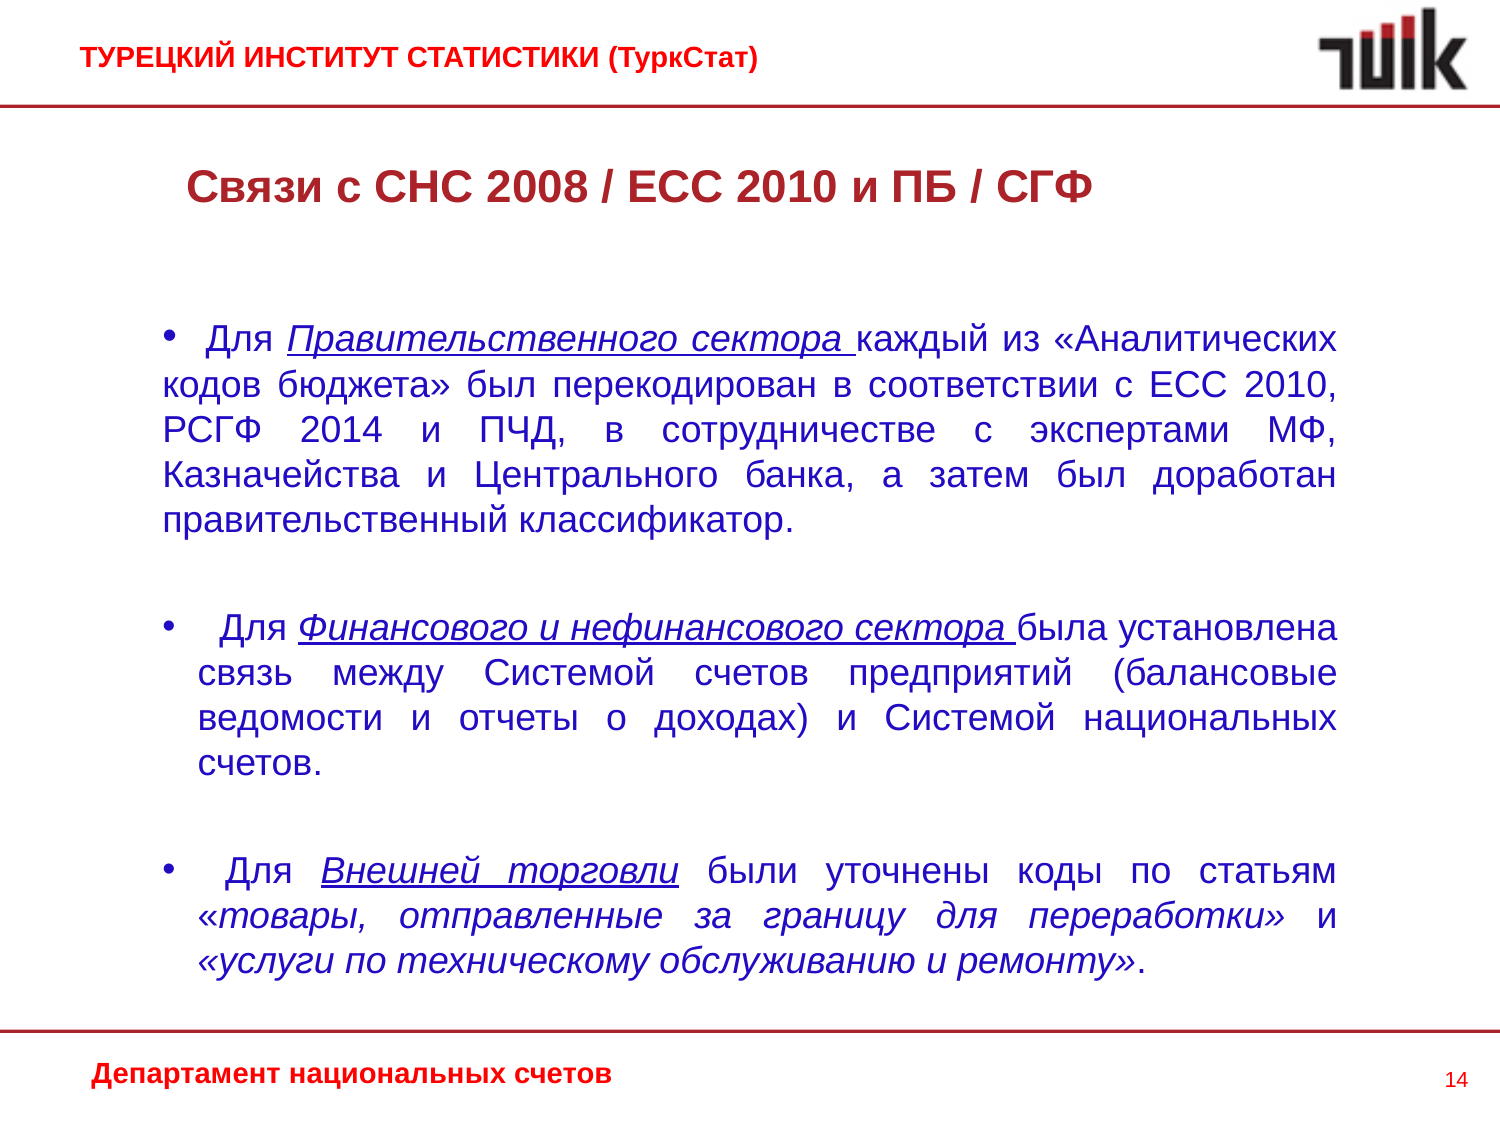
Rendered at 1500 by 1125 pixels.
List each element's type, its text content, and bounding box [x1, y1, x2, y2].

text_box ТУРЕЦКИЙ ИНСТИТУТ СТАТИСТИКИ (ТуркСтат) [64, 30, 1270, 81]
text_box Связи с СНС 2008 / ЕСС 2010 и ПБ / СГФ [171, 149, 1341, 219]
slide_number 14 [1423, 1058, 1490, 1125]
text_box Для Правительственного сектора каждый из «Аналитических кодов бюджета» был перекодирован в соответствии с ЕСС 2010, РСГФ 2014 и ПЧД, в сотрудничестве с экспертами МФ, Казначейства и Центрального банка, а затем был доработан правительственный классификатор. Для Финансового и нефинансового сектора была установлена связь между Системой счетов предприятий (балансовые ведомости и отчеты о доходах) и Системой национальных счетов. Для Внешней торговли были уточнены коды по статьям «товары, отправленные за границу для переработки» и «услуги по техническому обслуживанию и ремонту». [147, 243, 1353, 989]
text_box Департамент национальных счетов [76, 1046, 892, 1097]
picture [1316, 0, 1477, 99]
